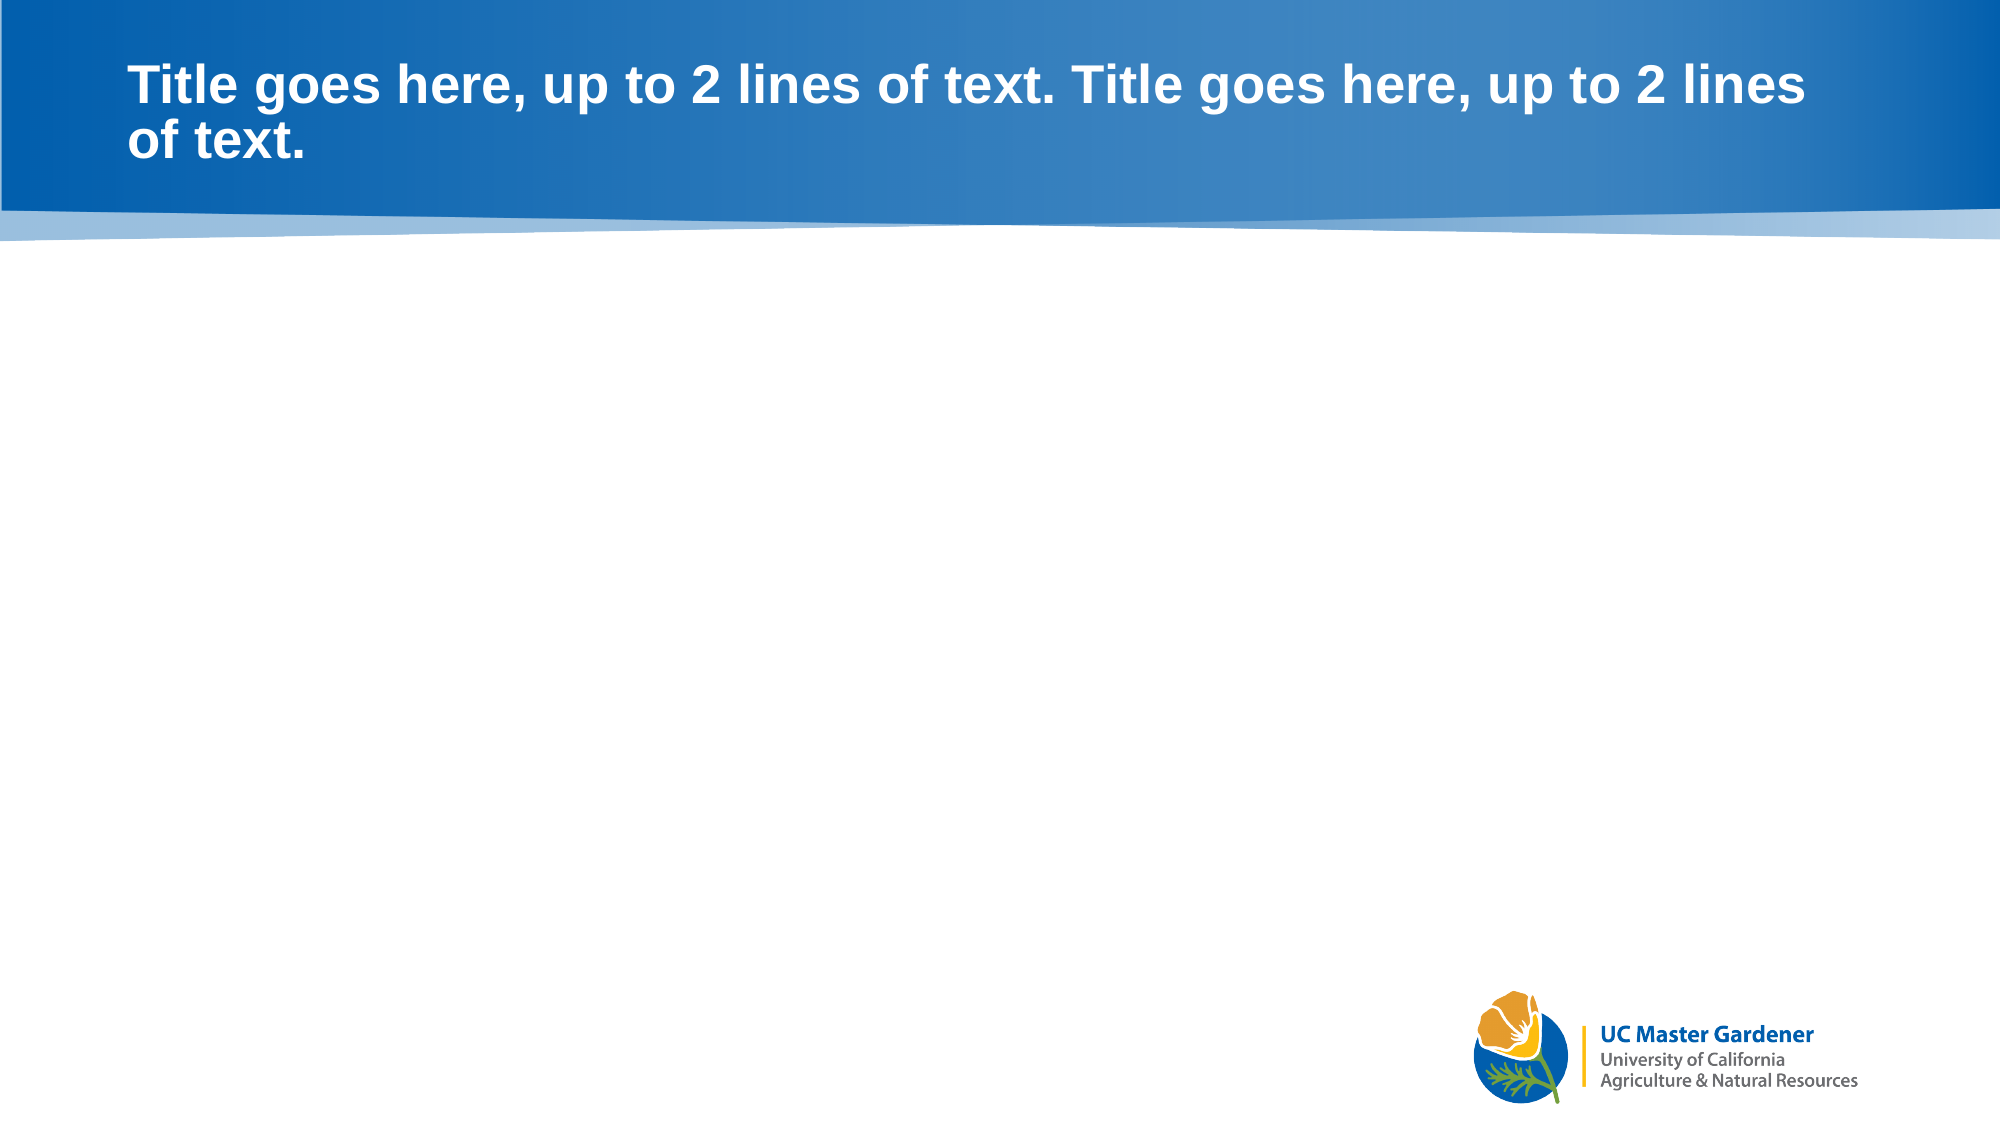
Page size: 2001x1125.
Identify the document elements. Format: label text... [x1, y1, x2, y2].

title Title goes here, up to 2 lines of text. Title goes here, up to 2 lines of text. [112, 51, 1887, 178]
picture [1472, 990, 1860, 1105]
picture [0, 0, 2000, 263]
